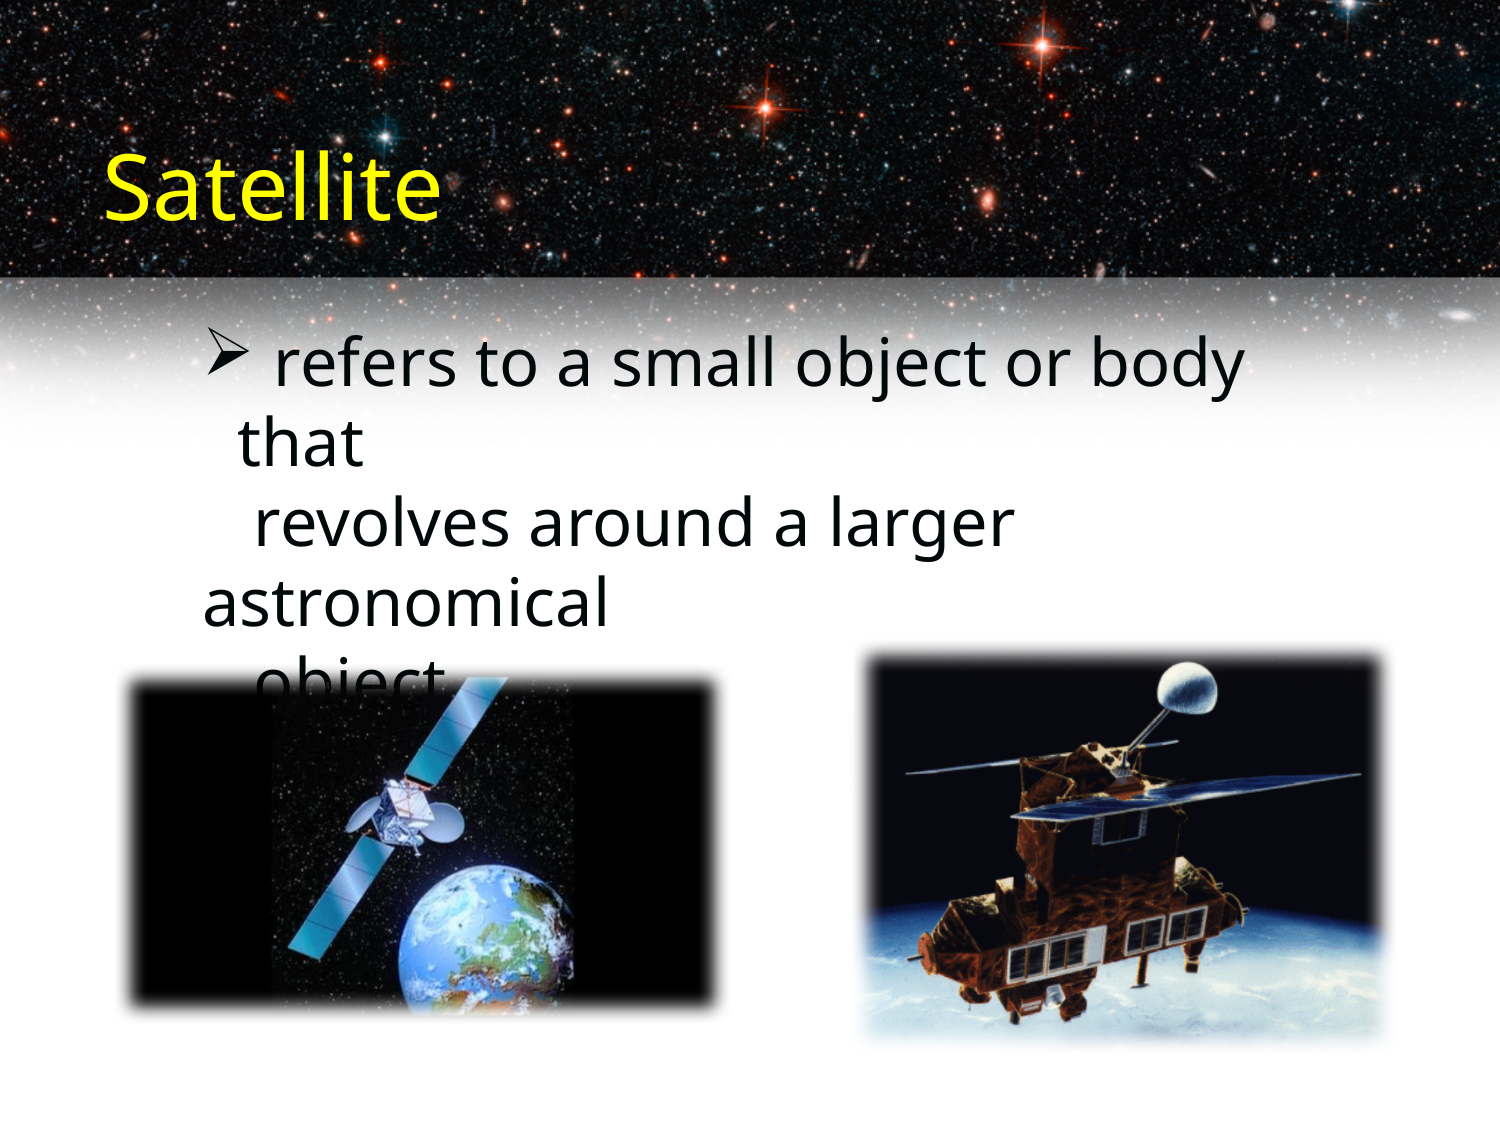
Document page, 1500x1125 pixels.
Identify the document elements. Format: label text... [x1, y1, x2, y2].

picture [0, 0, 1500, 1125]
text_box refers to a small object or body that revolves around a larger astronomical object. [187, 312, 1325, 727]
title Satellite [87, 124, 501, 243]
